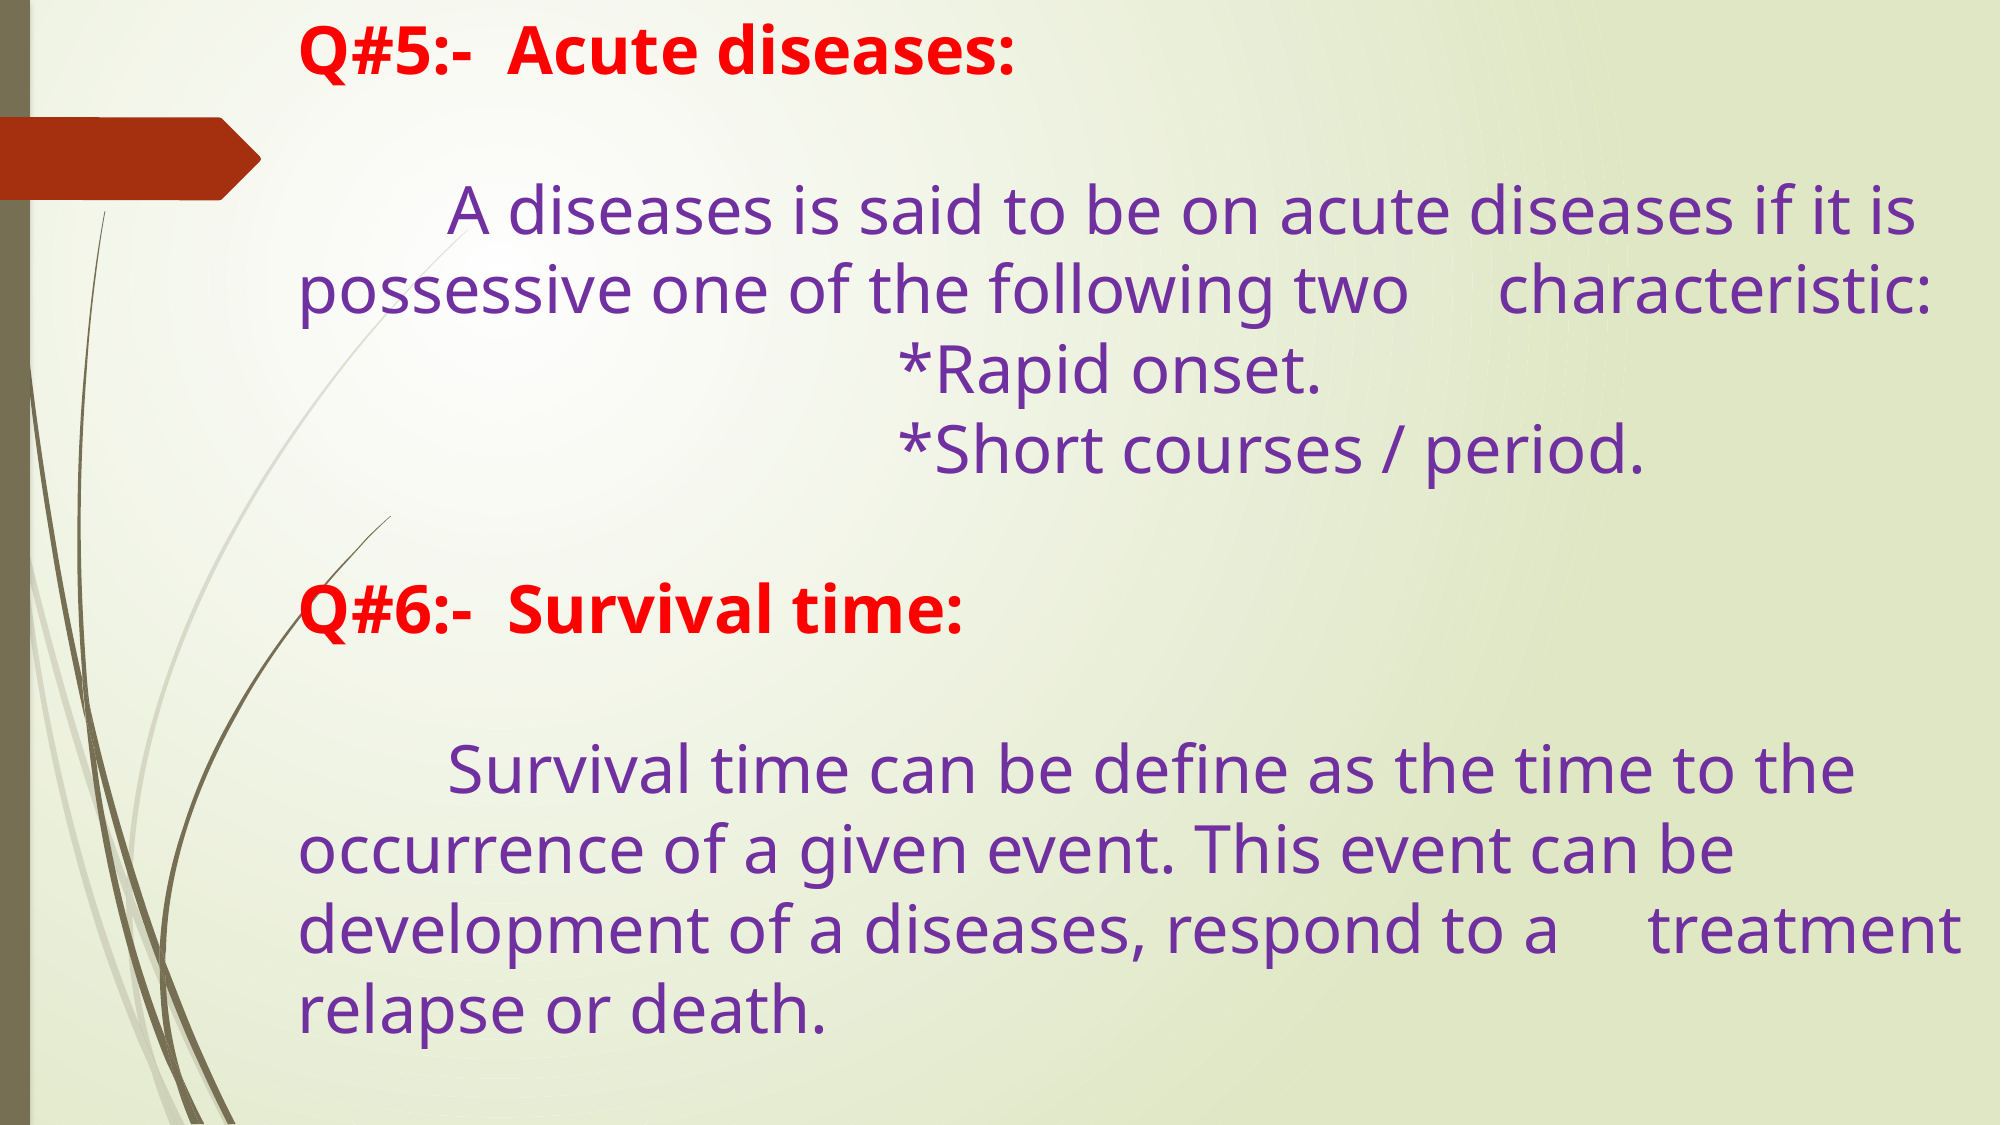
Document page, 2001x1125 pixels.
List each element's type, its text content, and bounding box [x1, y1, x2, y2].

title Q#5:- Acute diseases: A diseases is said to be on acute diseases if it is possessive one of the following two characteristic: *Rapid onset. *Short courses / period. Q#6:- Survival time: Survival time can be define as the time to the occurrence of a given event. This event can be development of a diseases, respond to a treatment relapse or death. [282, 0, 2000, 1125]
